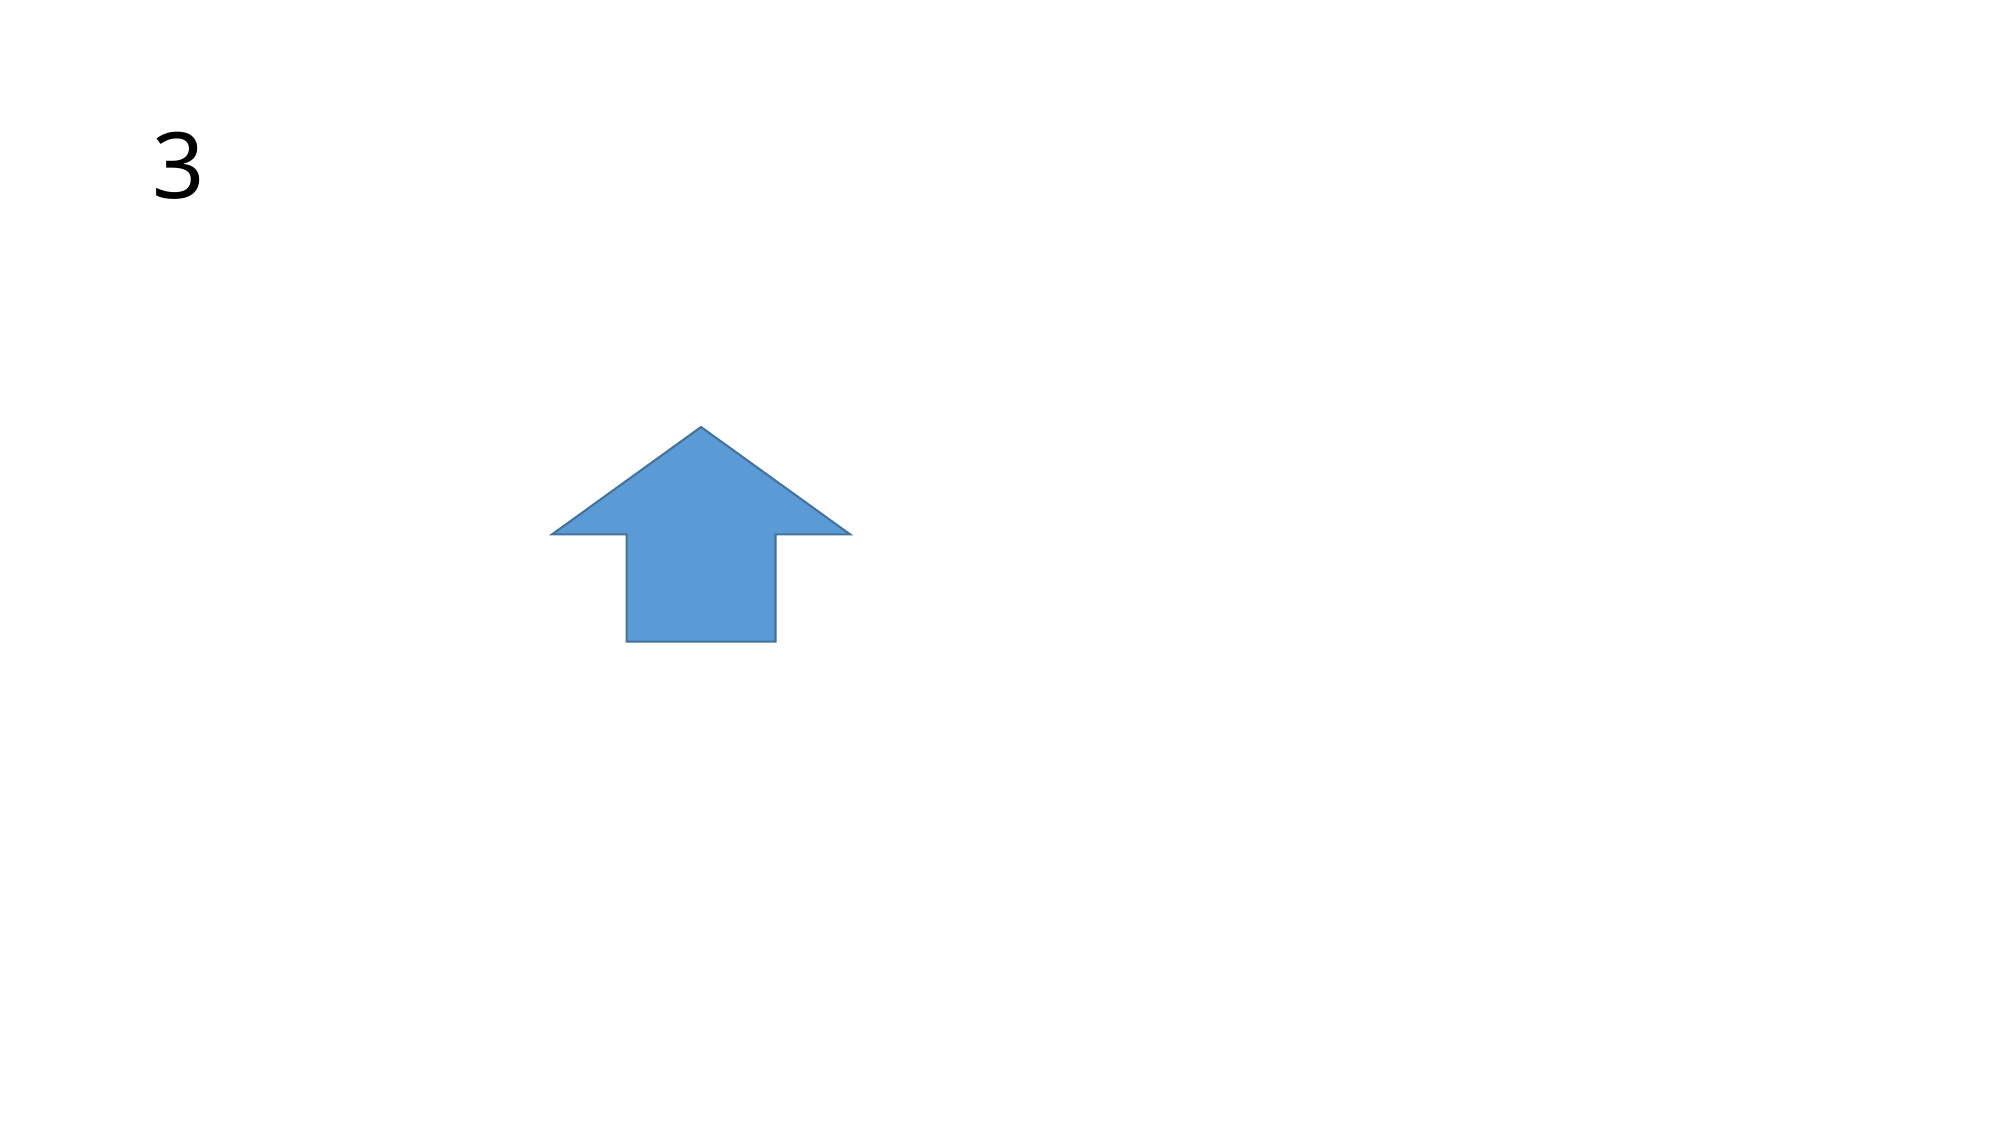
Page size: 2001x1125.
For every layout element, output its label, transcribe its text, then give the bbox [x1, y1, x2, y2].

title 3 [137, 59, 1863, 278]
text_box [548, 425, 854, 643]
